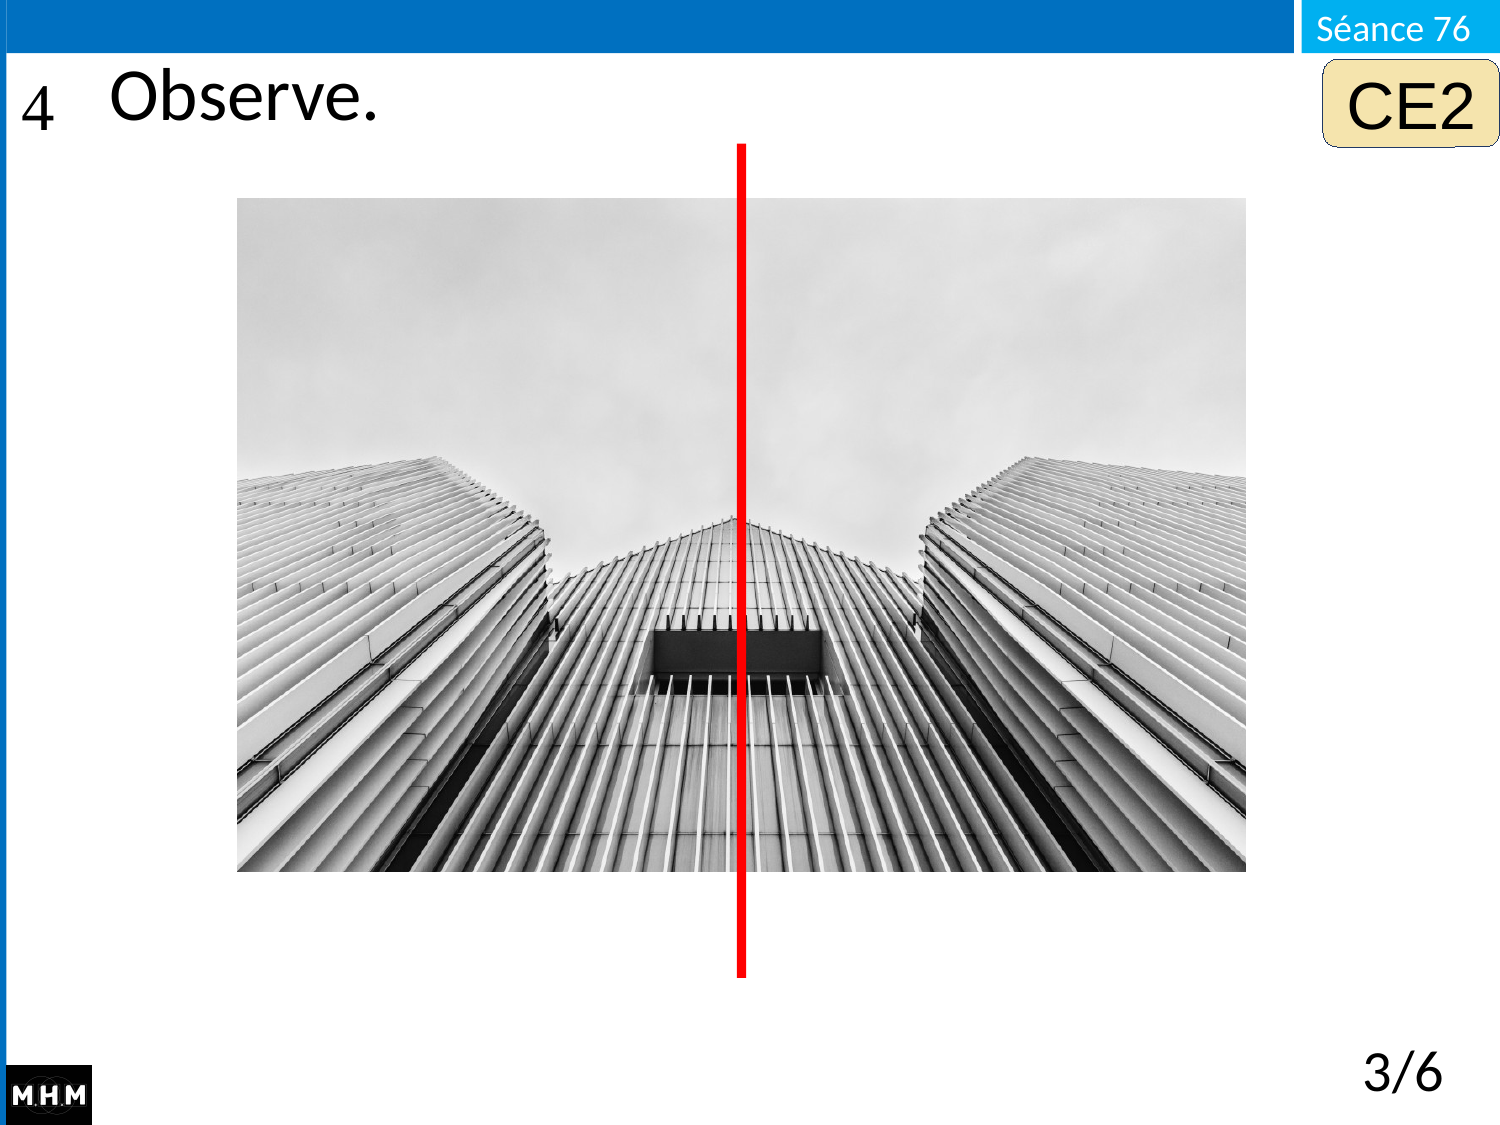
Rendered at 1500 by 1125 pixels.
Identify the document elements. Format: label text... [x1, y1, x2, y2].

picture [6, 1065, 92, 1125]
title Observe. [94, 57, 1389, 144]
text_box CE2 [1322, 59, 1500, 148]
text_box 3/6 [1319, 1026, 1488, 1111]
picture [742, 198, 1247, 872]
picture [236, 198, 741, 872]
